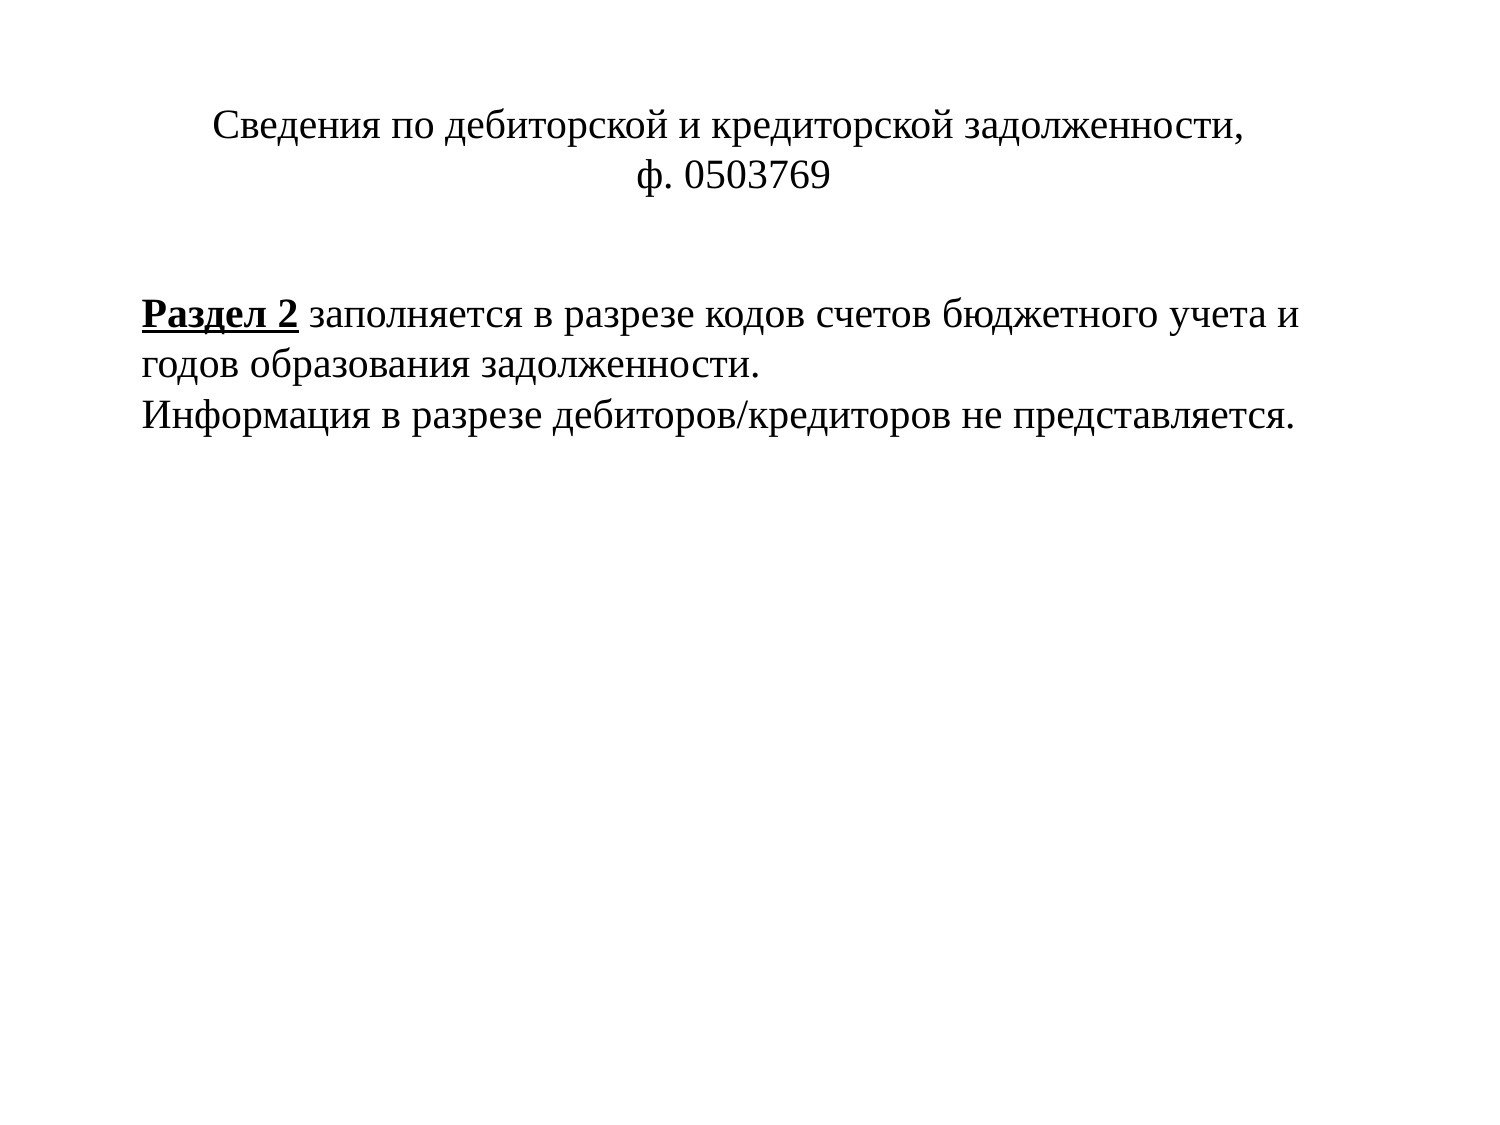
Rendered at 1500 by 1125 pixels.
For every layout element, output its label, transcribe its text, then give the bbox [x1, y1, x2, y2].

text_box Сведения по дебиторской и кредиторской задолженности, ф. 0503769 [126, 89, 1341, 205]
text_box Раздел 2 заполняется в разрезе кодов счетов бюджетного учета и годов образования задолженности. Информация в разрезе дебиторов/кредиторов не представляется. [126, 278, 1356, 494]
